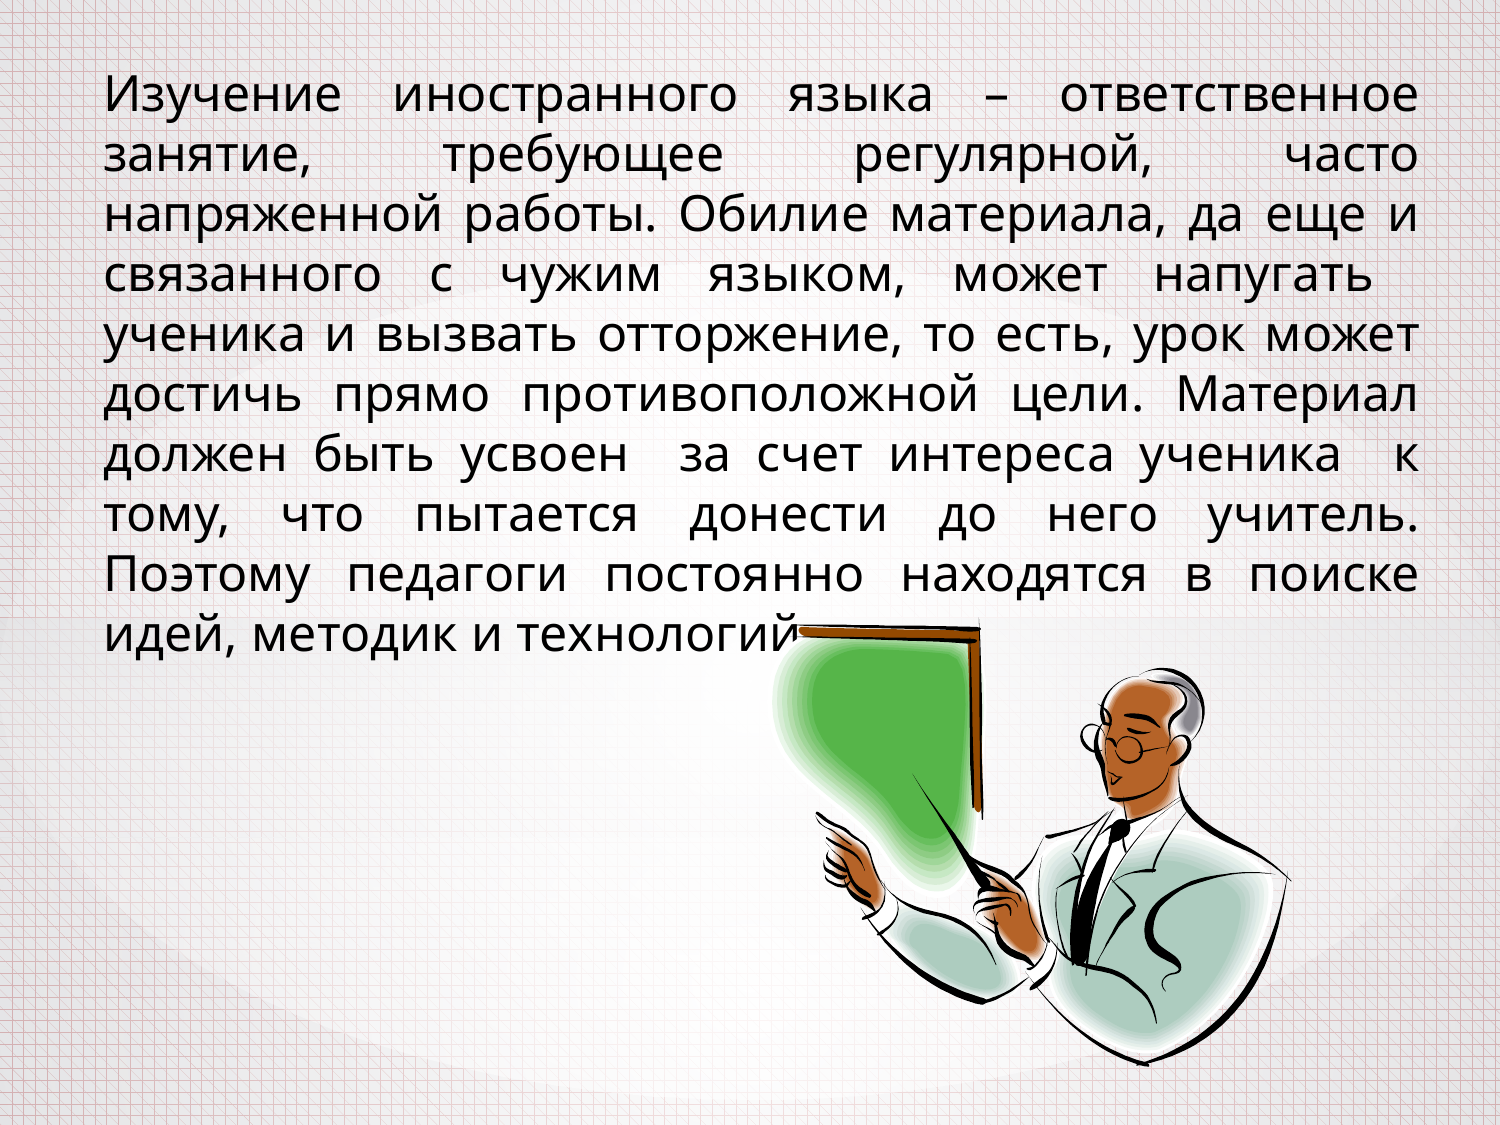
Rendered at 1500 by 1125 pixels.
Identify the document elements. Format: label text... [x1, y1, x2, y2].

text_box Изучение иностранного языка – ответственное занятие, требующее регулярной, часто напряженной работы. Обилие материала, да еще и связанного с чужим языком, может напугать ученика и вызвать отторжение, то есть, урок может достичь прямо противоположной цели. Материал должен быть усвоен за счет интереса ученика к тому, что пытается донести до него учитель. Поэтому педагоги постоянно находятся в поиске идей, методик и технологий. [88, 54, 1436, 670]
picture [765, 617, 1292, 1068]
